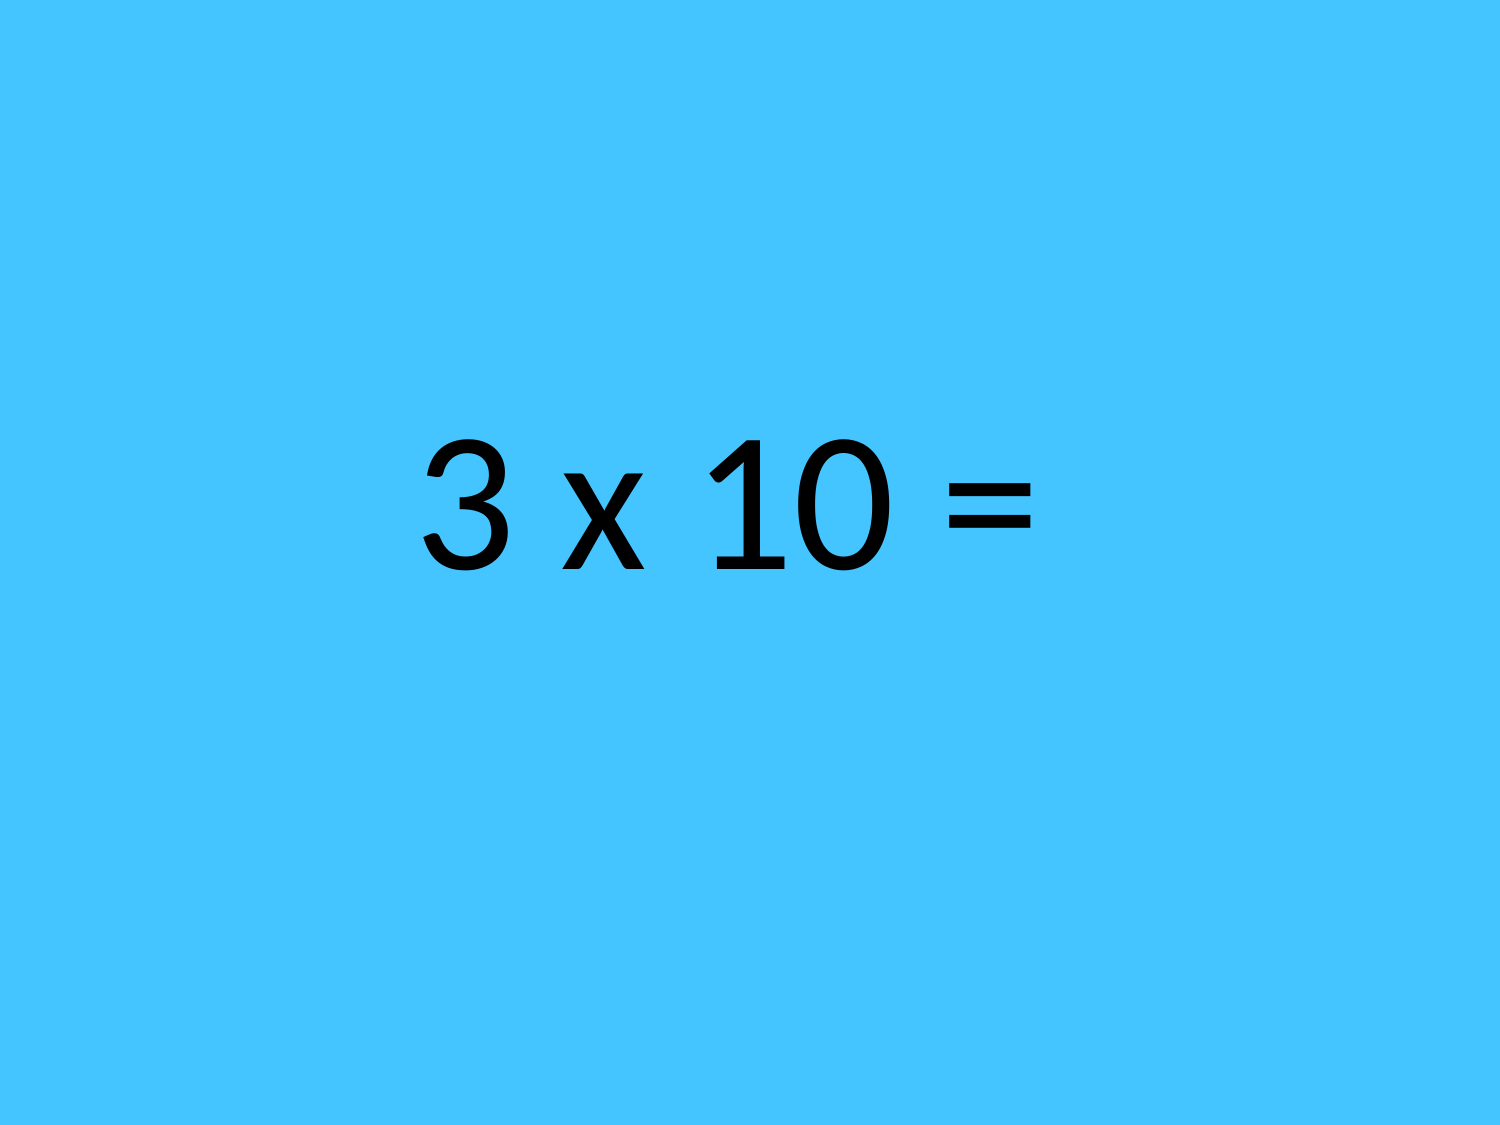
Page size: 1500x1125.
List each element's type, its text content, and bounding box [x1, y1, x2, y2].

text_box 3 x 10 = [399, 362, 1063, 618]
